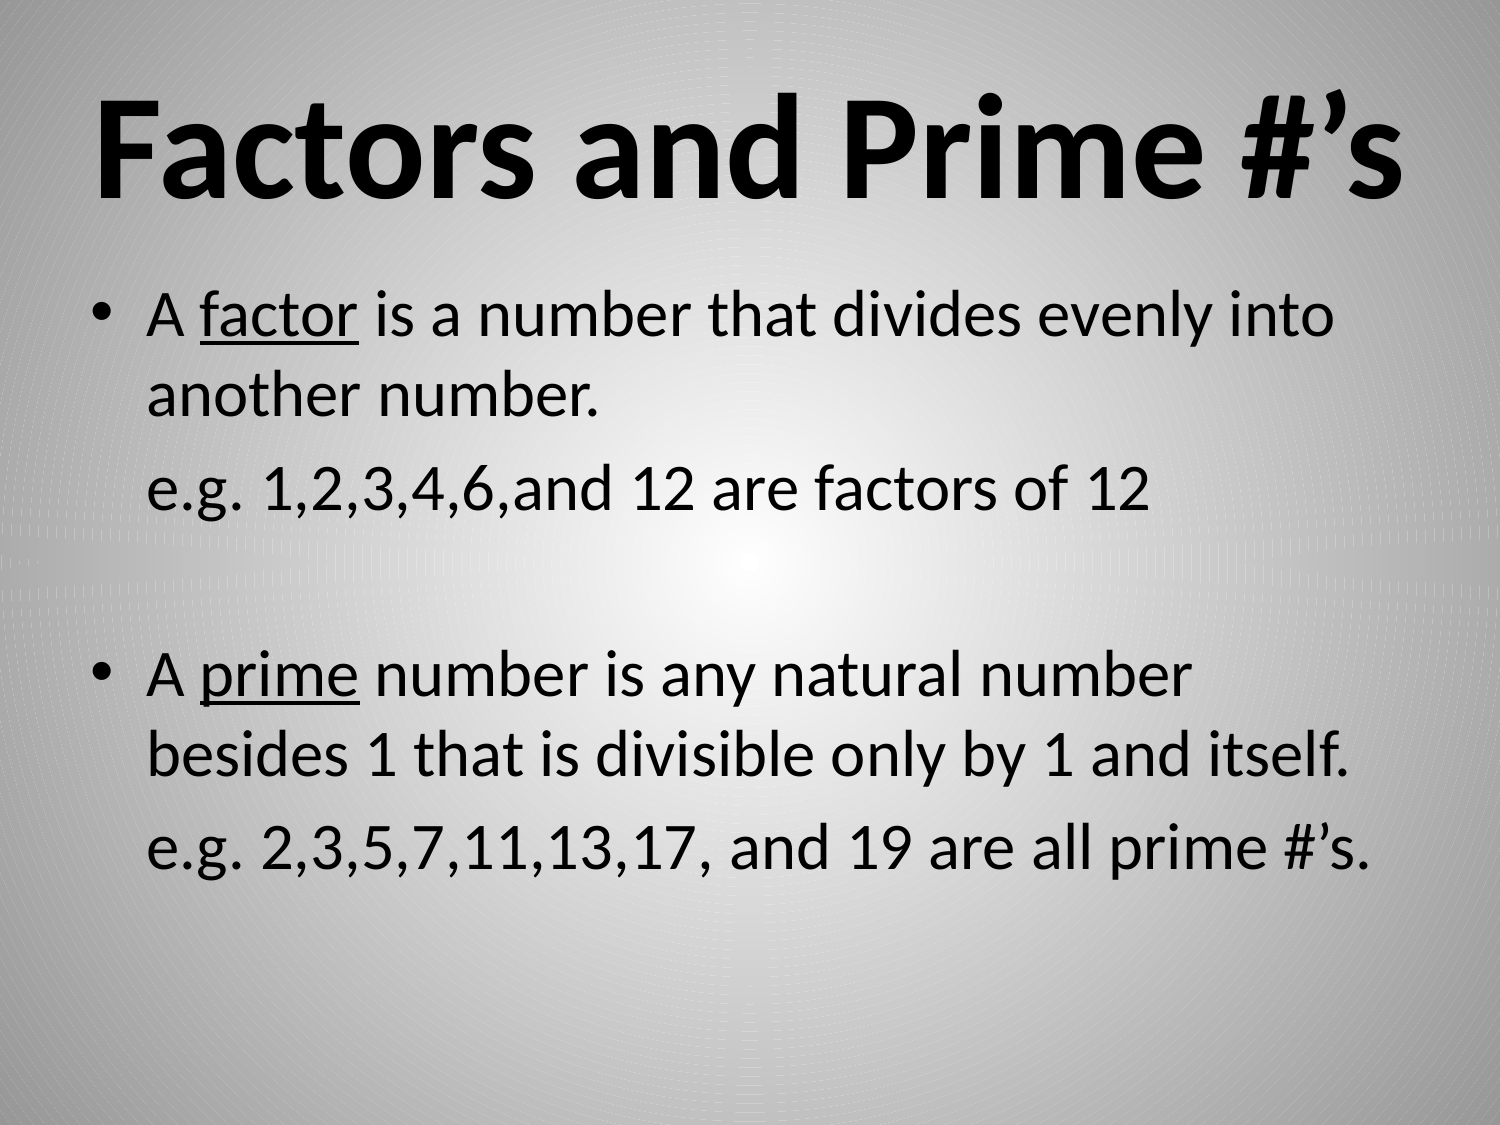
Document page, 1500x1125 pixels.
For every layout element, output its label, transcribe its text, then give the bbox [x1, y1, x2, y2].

list A factor is a number that divides evenly into another number. e.g. 1,2,3,4,6,and 12 are factors of 12 A prime number is any natural number besides 1 that is divisible only by 1 and itself. e.g. 2,3,5,7,11,13,17, and 19 are all prime #’s. [75, 262, 1425, 1005]
title Factors and Prime #’s [75, 45, 1425, 233]
